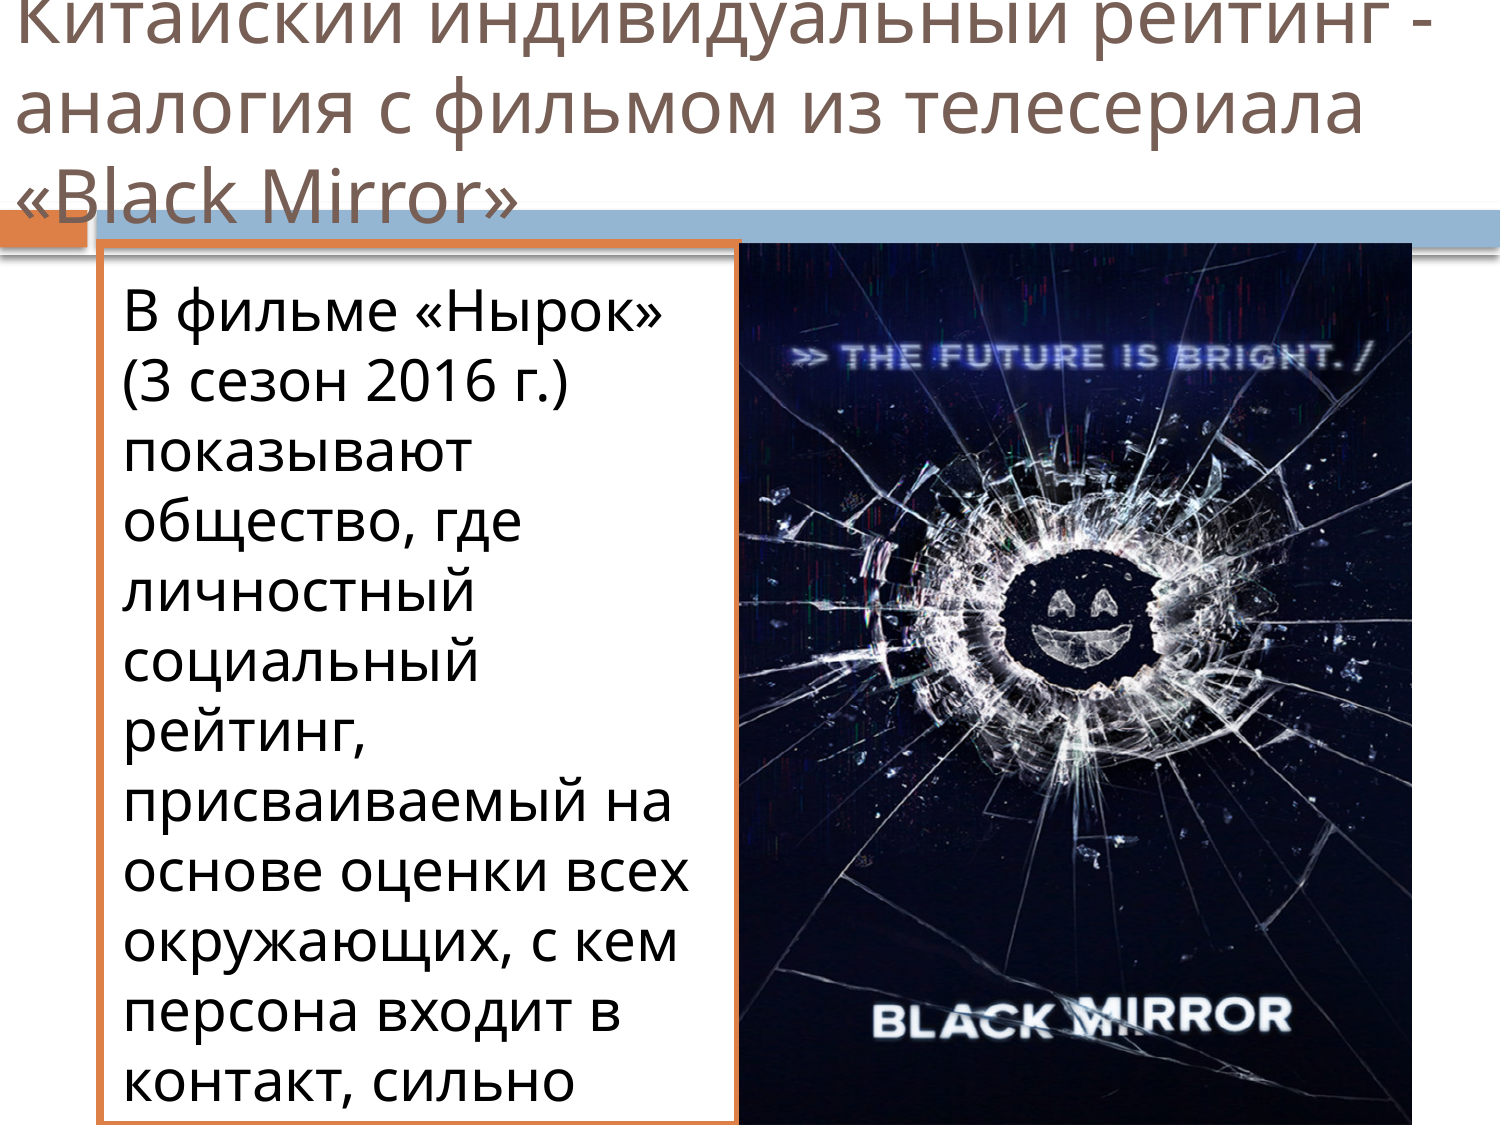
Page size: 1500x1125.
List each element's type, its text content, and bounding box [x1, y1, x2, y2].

title Китайский индивидуальный рейтинг - аналогия с фильмом из телесериала «Black Mirror» [0, 77, 1500, 220]
list В фильме «Нырок» (3 сезон 2016 г.) показывают общество, где личностный социальный рейтинг, присваиваемый на основе оценки всех окружающих, с кем персона входит в контакт, сильно влияет на жизнь [96, 239, 742, 1125]
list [738, 243, 1412, 1125]
